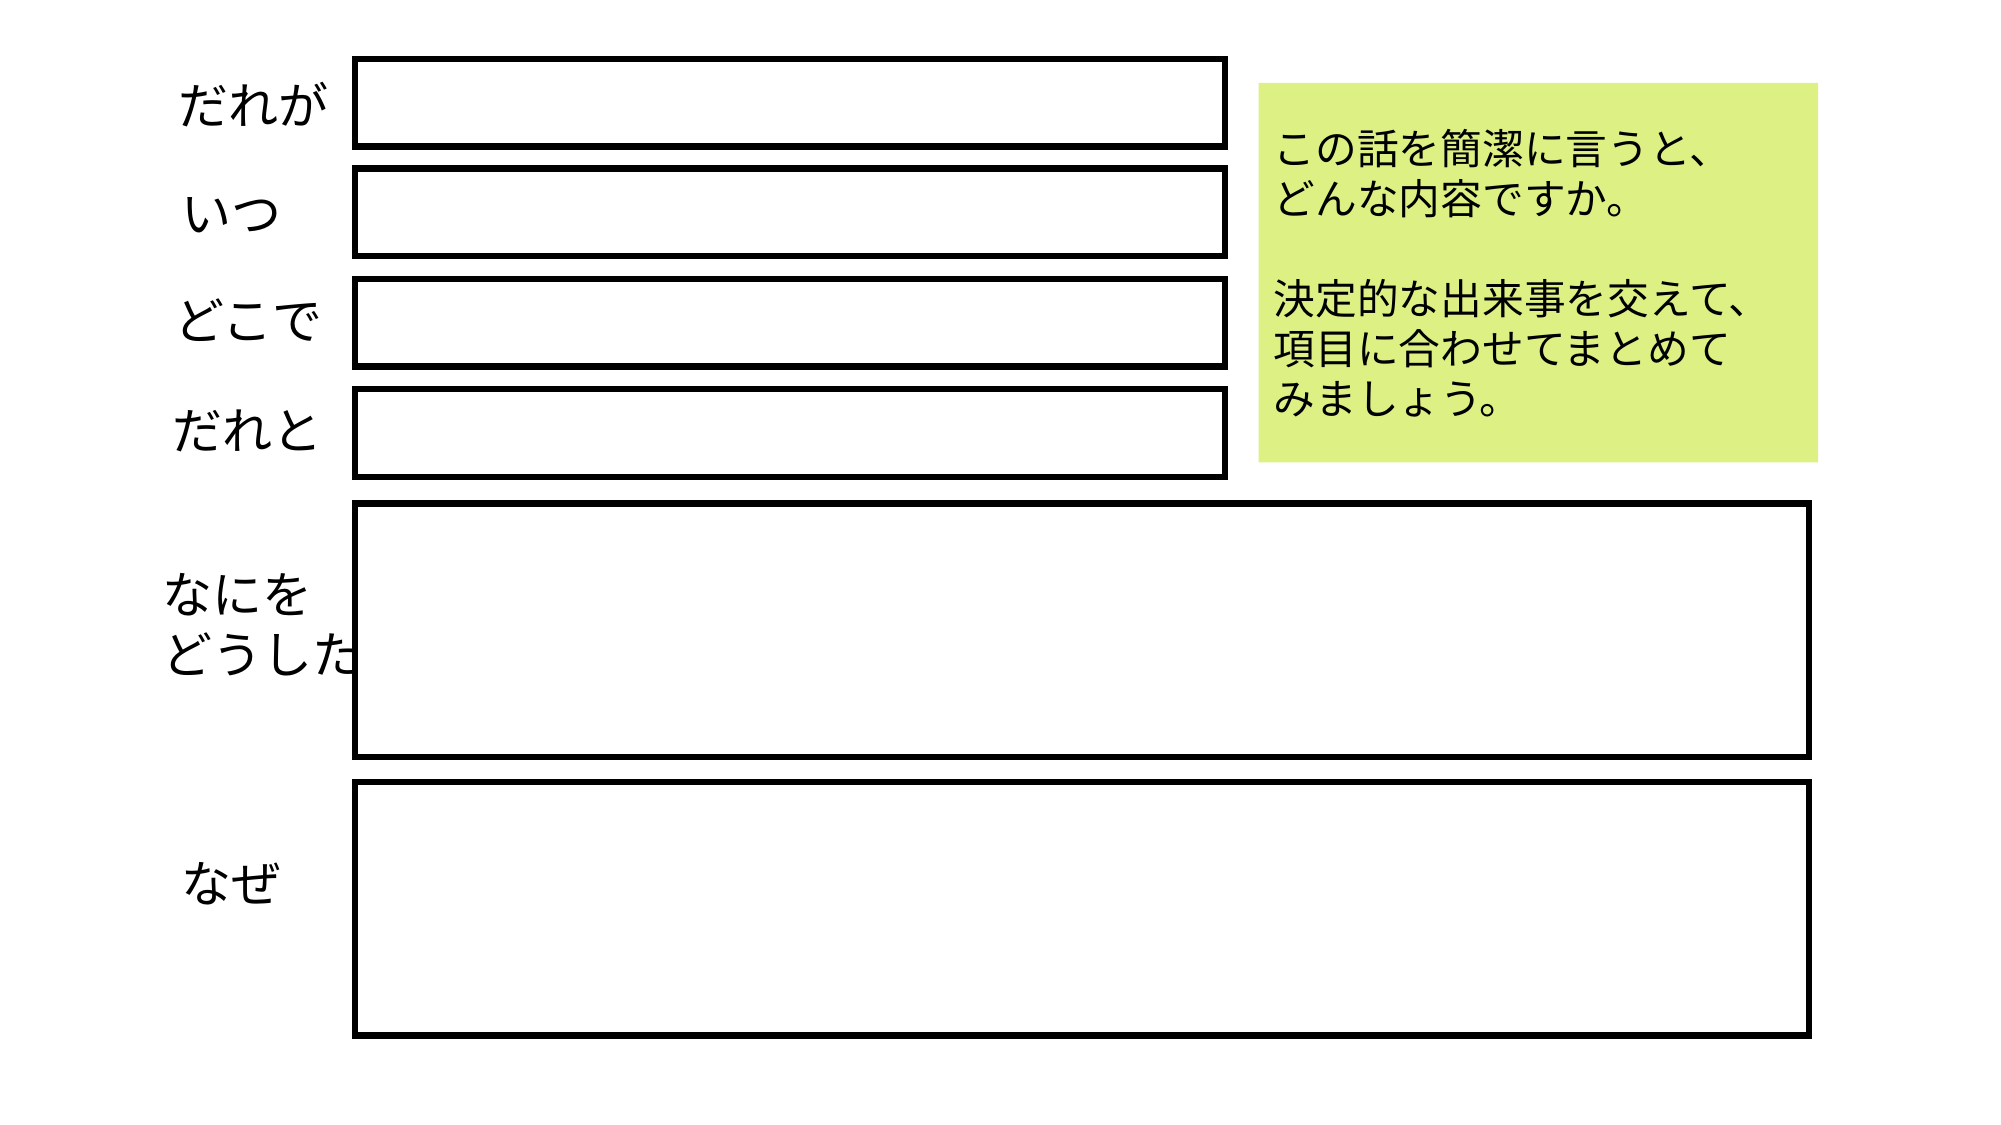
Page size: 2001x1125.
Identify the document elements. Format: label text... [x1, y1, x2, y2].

text_box [354, 58, 1226, 147]
text_box いつ [166, 175, 296, 251]
text_box [354, 781, 1810, 1037]
text_box だれが [163, 66, 344, 142]
text_box どこで [159, 281, 338, 357]
text_box だれと [158, 392, 338, 468]
text_box [354, 278, 1226, 368]
text_box [354, 502, 1810, 758]
text_box [354, 388, 1226, 478]
text_box なにを どうした [148, 555, 378, 691]
text_box なぜ [166, 844, 296, 920]
text_box [354, 168, 1226, 257]
text_box この話を簡潔に言うと、 どんな内容ですか。 決定的な出来事を交えて、 項目に合わせてまとめて みましょう。 [1258, 82, 1819, 463]
